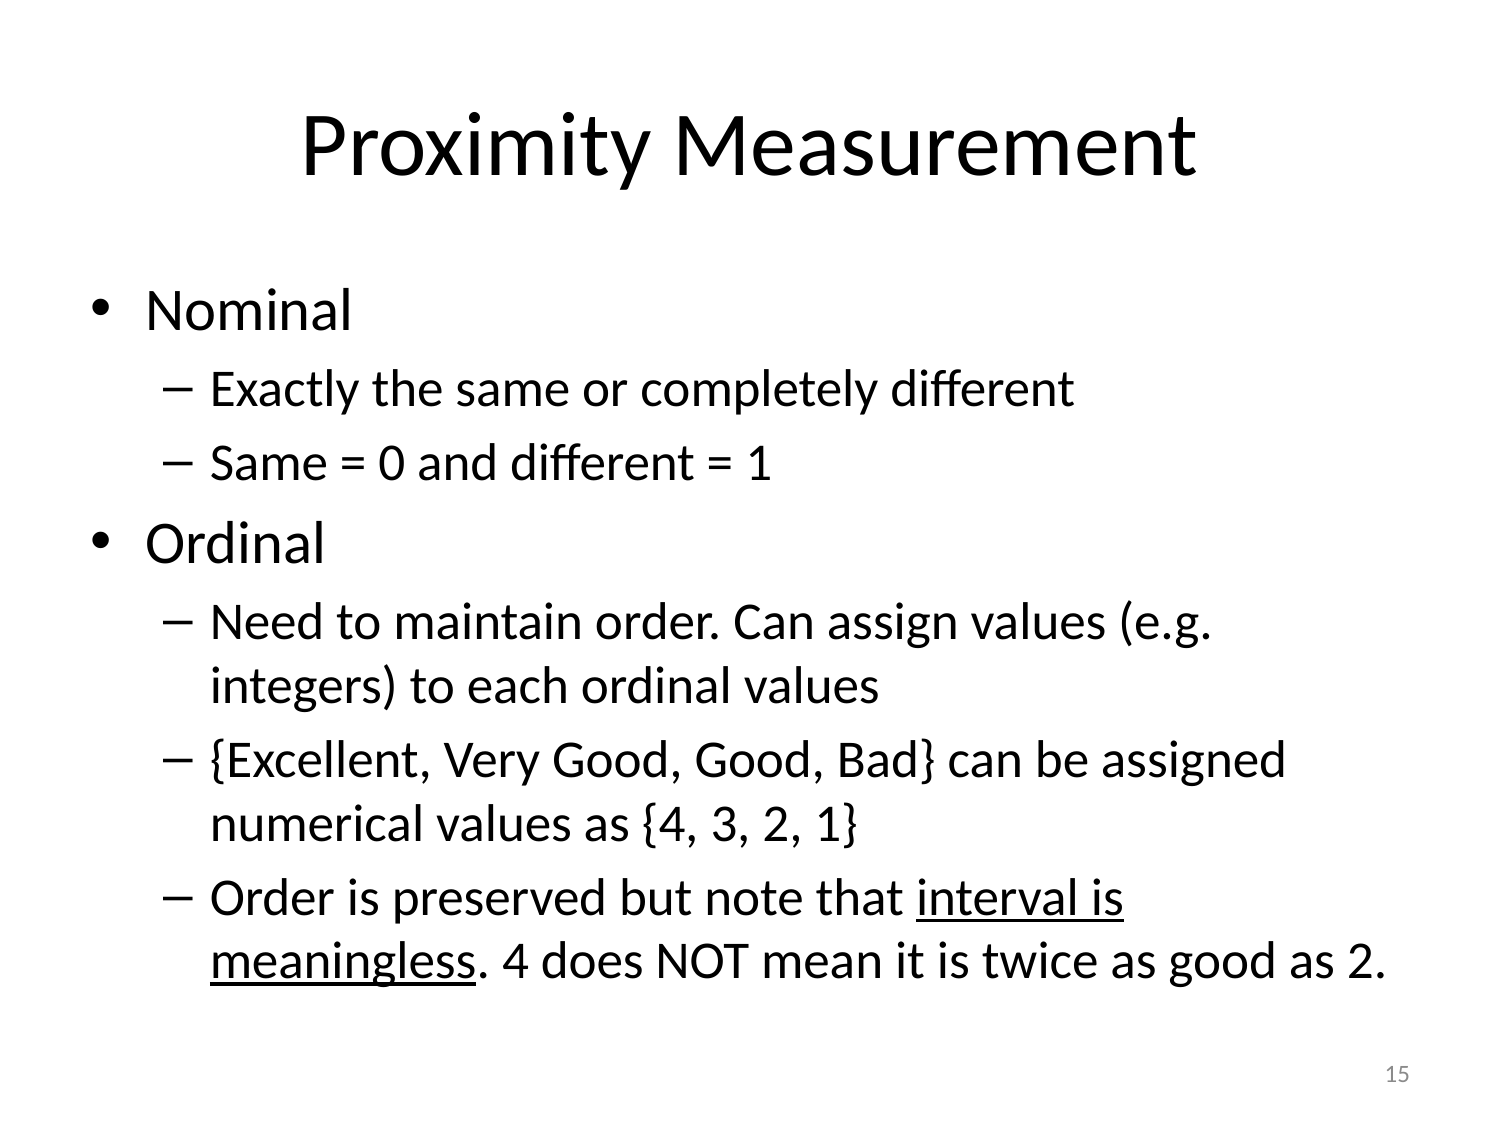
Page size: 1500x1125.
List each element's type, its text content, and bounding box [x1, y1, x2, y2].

title Proximity Measurement [75, 45, 1425, 233]
slide_number 15 [1074, 1042, 1425, 1103]
list Nominal Exactly the same or completely different Same = 0 and different = 1 Ordinal Need to maintain order. Can assign values (e.g. integers) to each ordinal values {Excellent, Very Good, Good, Bad} can be assigned numerical values as {4, 3, 2, 1} Order is preserved but note that interval is meaningless. 4 does NOT mean it is twice as good as 2. [75, 262, 1425, 1005]
